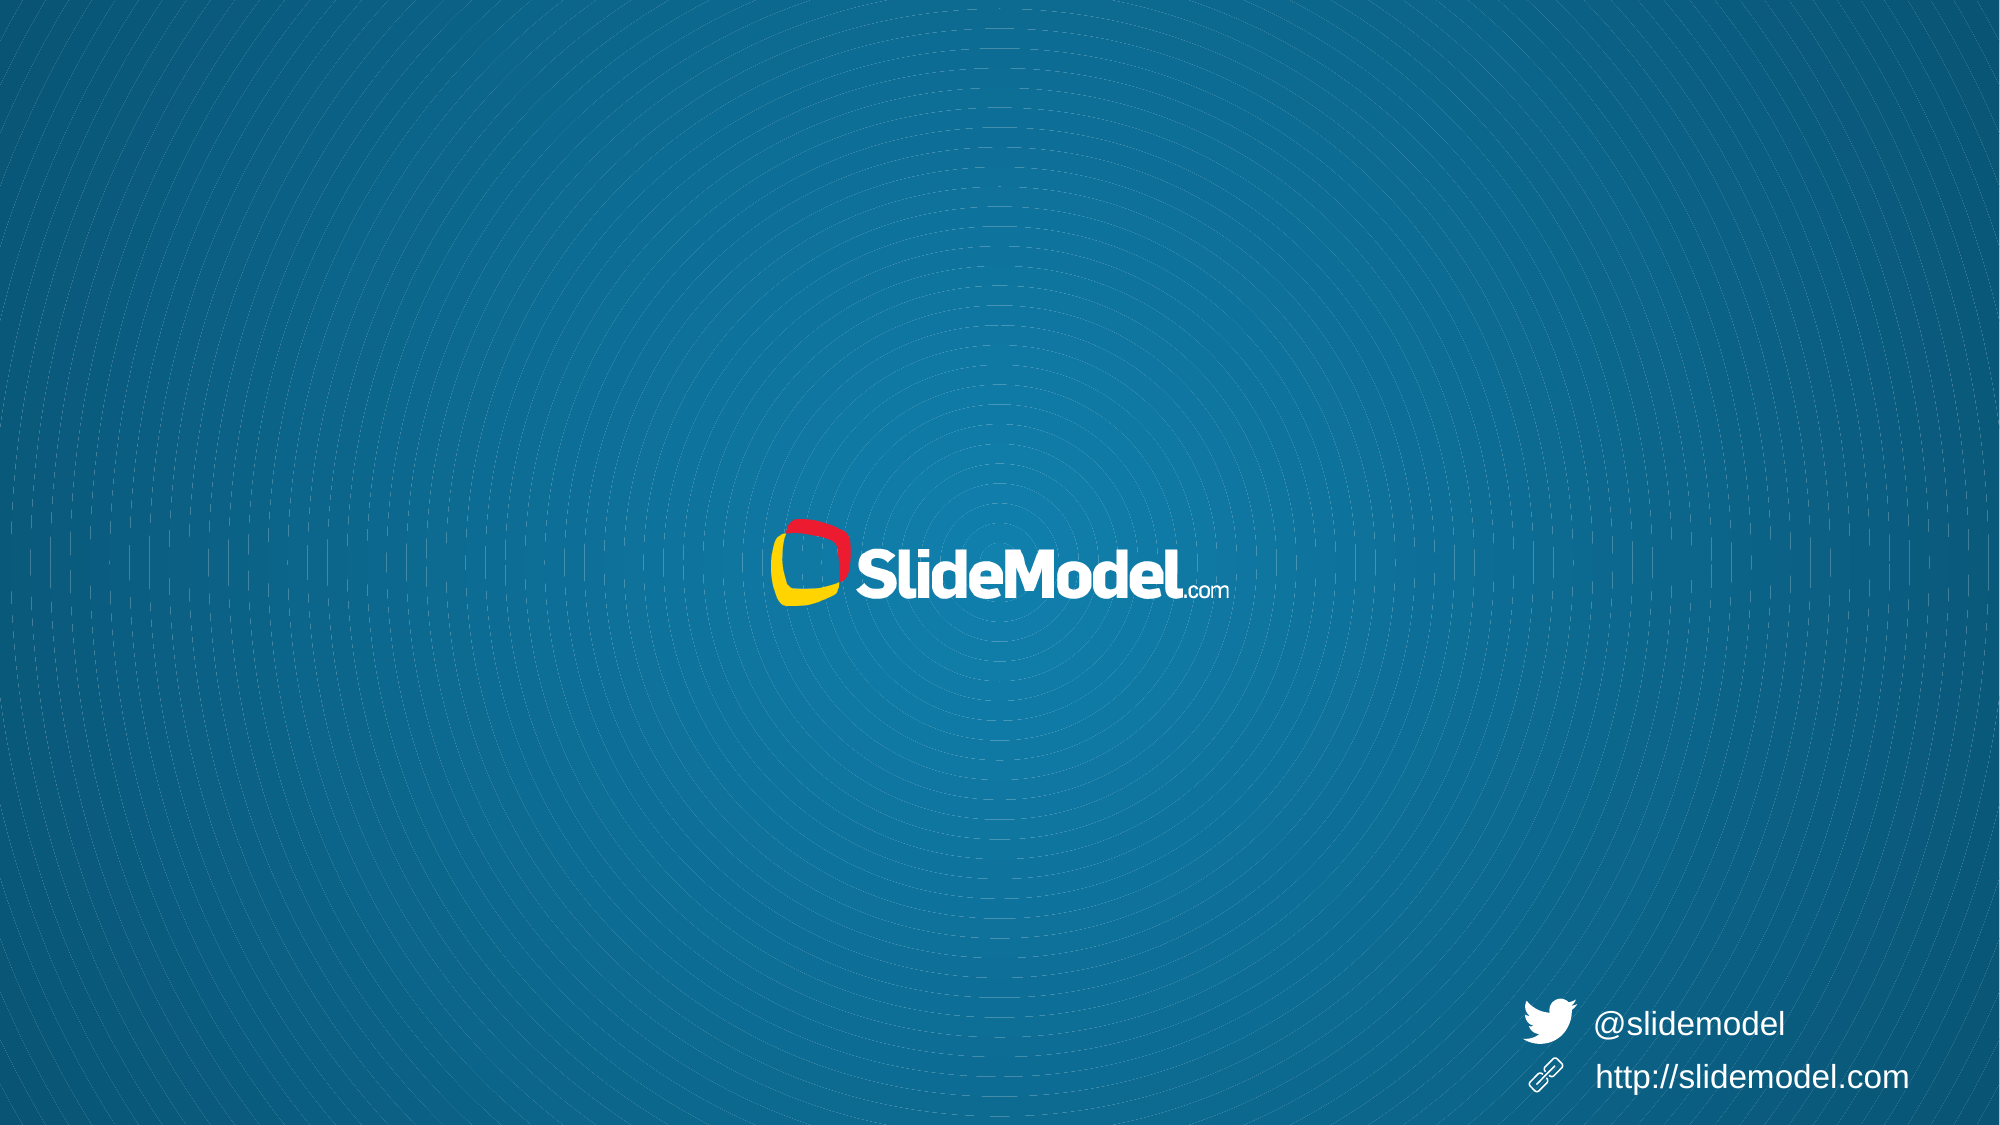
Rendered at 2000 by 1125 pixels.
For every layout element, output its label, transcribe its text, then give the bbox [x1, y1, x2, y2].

text_box @slidemodel [1576, 995, 1998, 1050]
text_box [1522, 998, 1576, 1044]
text_box [1528, 1057, 1564, 1093]
picture [770, 518, 1229, 606]
text_box http://slidemodel.com [1579, 1048, 2000, 1102]
